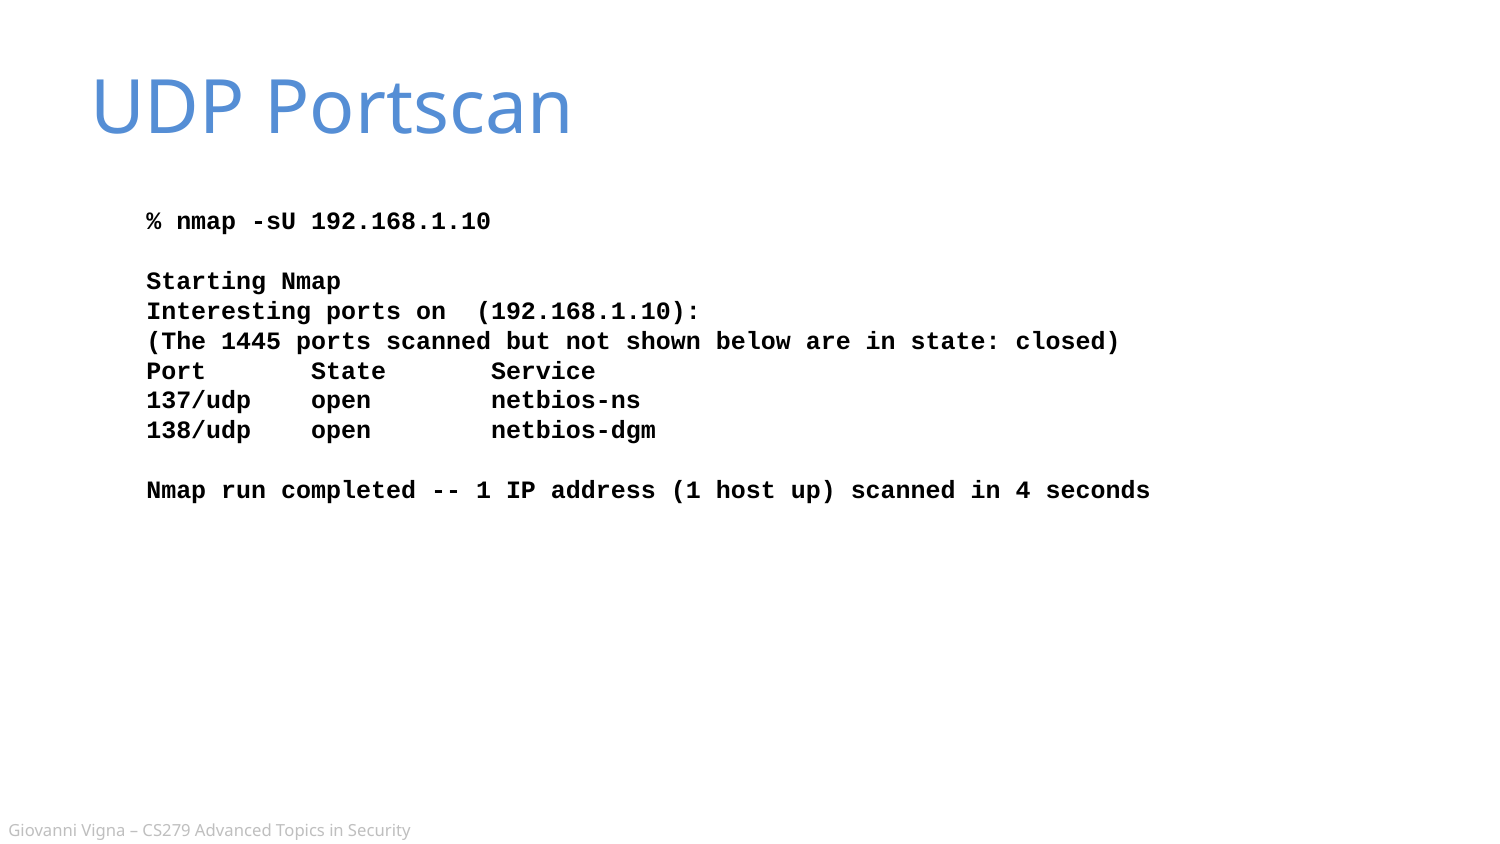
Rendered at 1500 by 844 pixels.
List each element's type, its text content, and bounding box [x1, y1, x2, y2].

title UDP Portscan [75, 33, 1425, 175]
list % nmap -sU 192.168.1.10 Starting Nmap Interesting ports on (192.168.1.10): (The 1445 ports scanned but not shown below are in state: closed) Port State Service 137/udp open netbios-ns 138/udp open netbios-dgm Nmap run completed -- 1 IP address (1 host up) scanned in 4 seconds [75, 196, 1425, 813]
